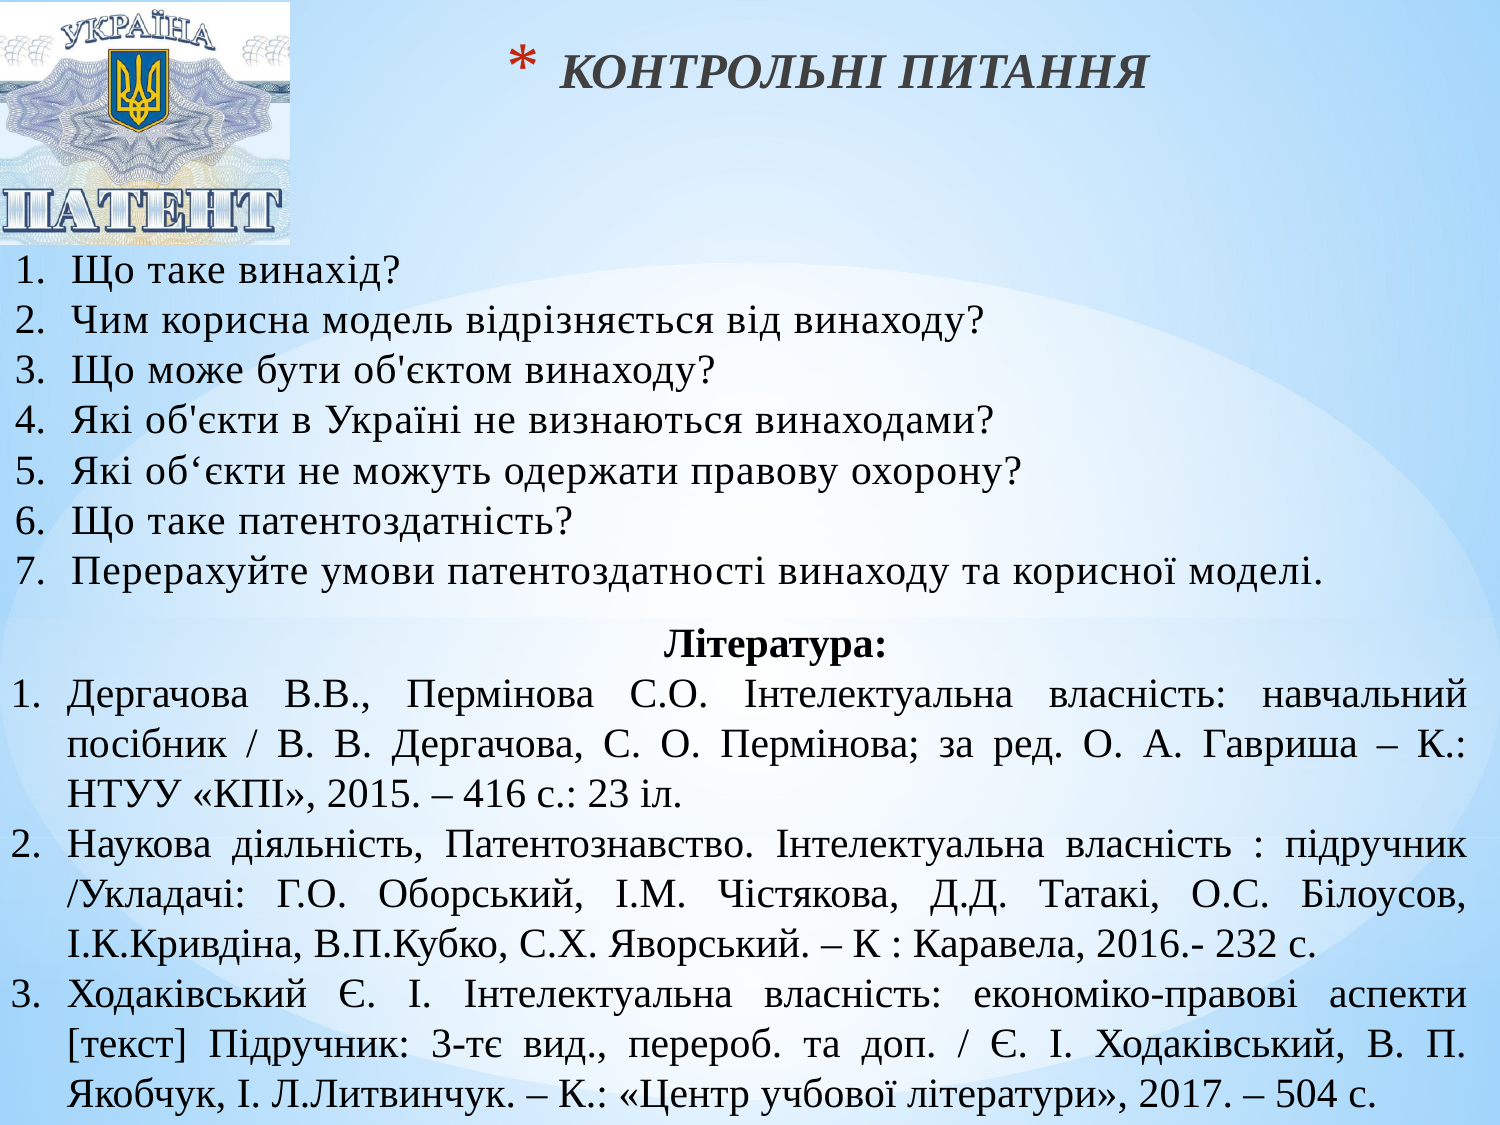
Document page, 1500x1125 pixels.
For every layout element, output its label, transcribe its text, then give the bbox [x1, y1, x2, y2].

picture [0, 2, 290, 245]
text_box КОНТРОЛЬНІ ПИТАННЯ [295, 30, 1427, 171]
text_box Література: Дергачова В.В., Пермінова С.О. Інтелектуальна власність: навчальний посібник / В. В. Дергачова, С. О. Пермінова; за ред. О. А. Гавриша – К.: НТУУ «КПІ», 2015. – 416 с.: 23 іл. Наукова діяльність, Патентознавство. Інтелектуальна власність : підручник /Укладачі: Г.О. Оборський, І.М. Чістякова, Д.Д. Татакі, О.С. Білоусов, І.К.Кривдіна, В.П.Кубко, С.Х. Яворський. – К : Каравела, 2016.- 232 с. Ходаківський Є. І. Інтелектуальна власність: економіко-правові аспекти [текст] Підручник: 3-тє вид., перероб. та доп. / Є. І. Ходаківський, В. П. Якобчук, І. Л.Литвинчук. – К.: «Центр учбової літератури», 2017. – 504 с. [0, 608, 1483, 1124]
text_box Що таке винахід? Чим корисна модель відрізняється від винаходу? Що може бути об'єктом винаходу? Які об'єкти в Україні не визнаються винаходами? Які об‘єкти не можуть одержати правову охорону? Що таке патентоздатність? Перерахуйте умови патентоздатності винаходу та корисної моделі. [0, 234, 1483, 600]
